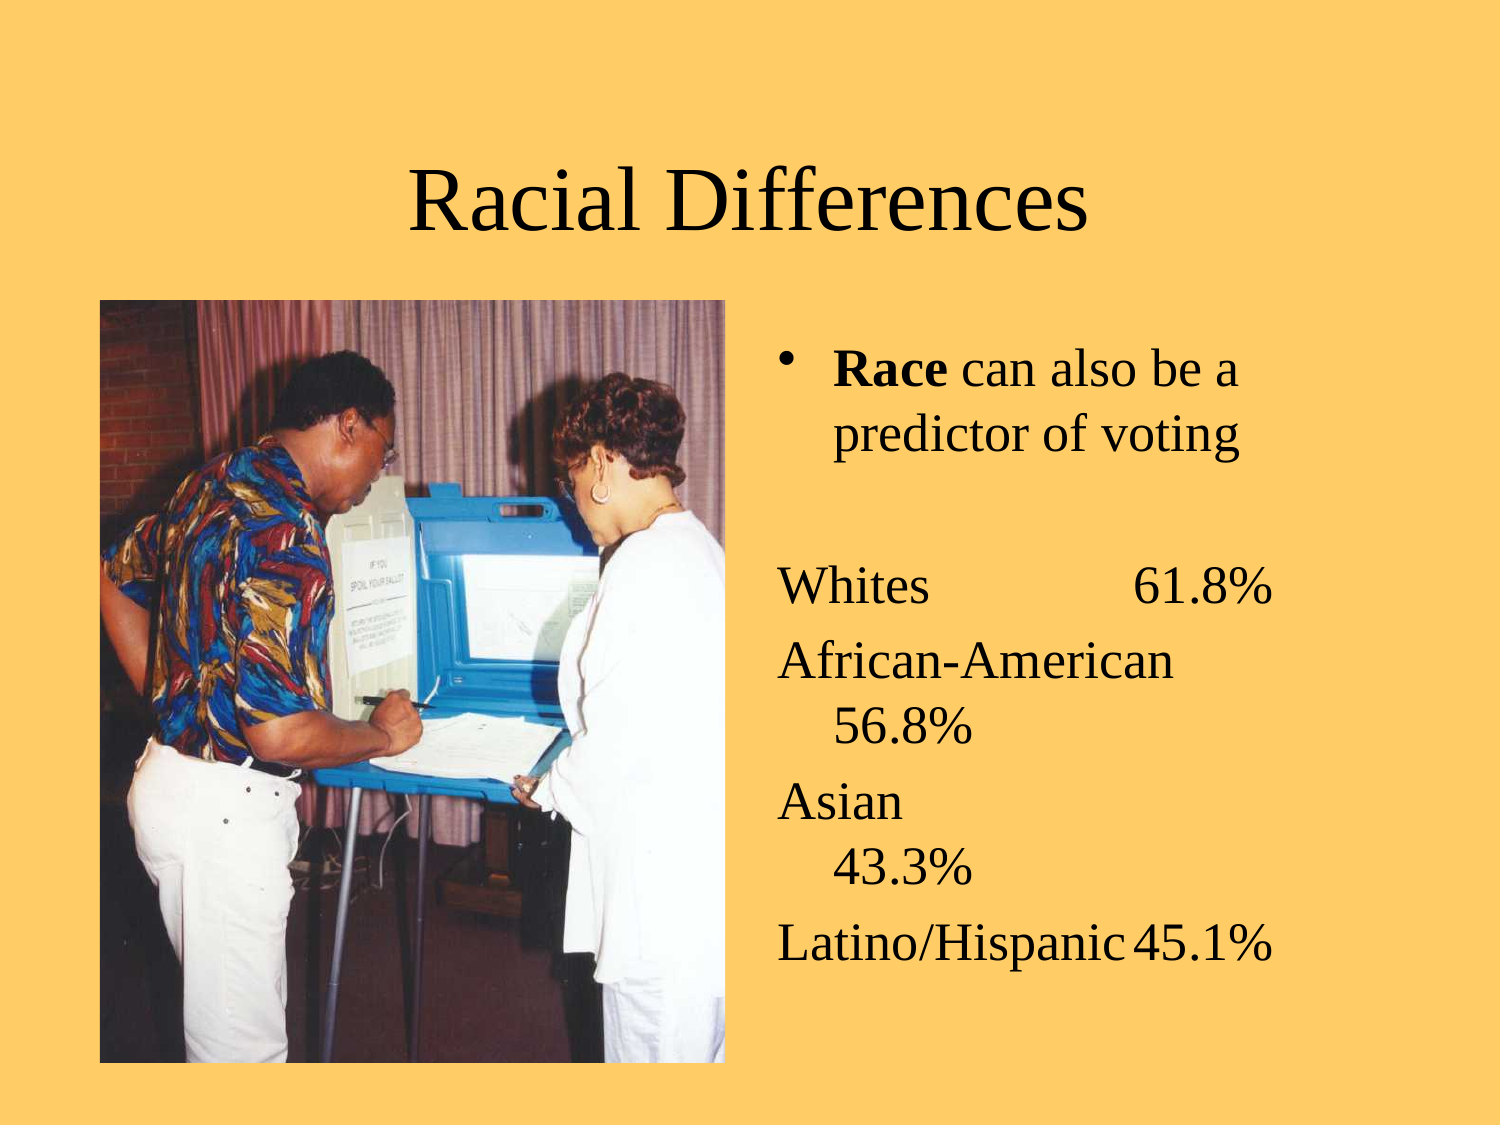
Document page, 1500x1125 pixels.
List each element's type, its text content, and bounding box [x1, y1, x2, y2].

list Race can also be a predictor of voting Whites 61.8% African-American 56.8% Asian 43.3% Latino/Hispanic 45.1% [762, 324, 1438, 1001]
title Racial Differences [112, 99, 1388, 288]
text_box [99, 299, 726, 1063]
